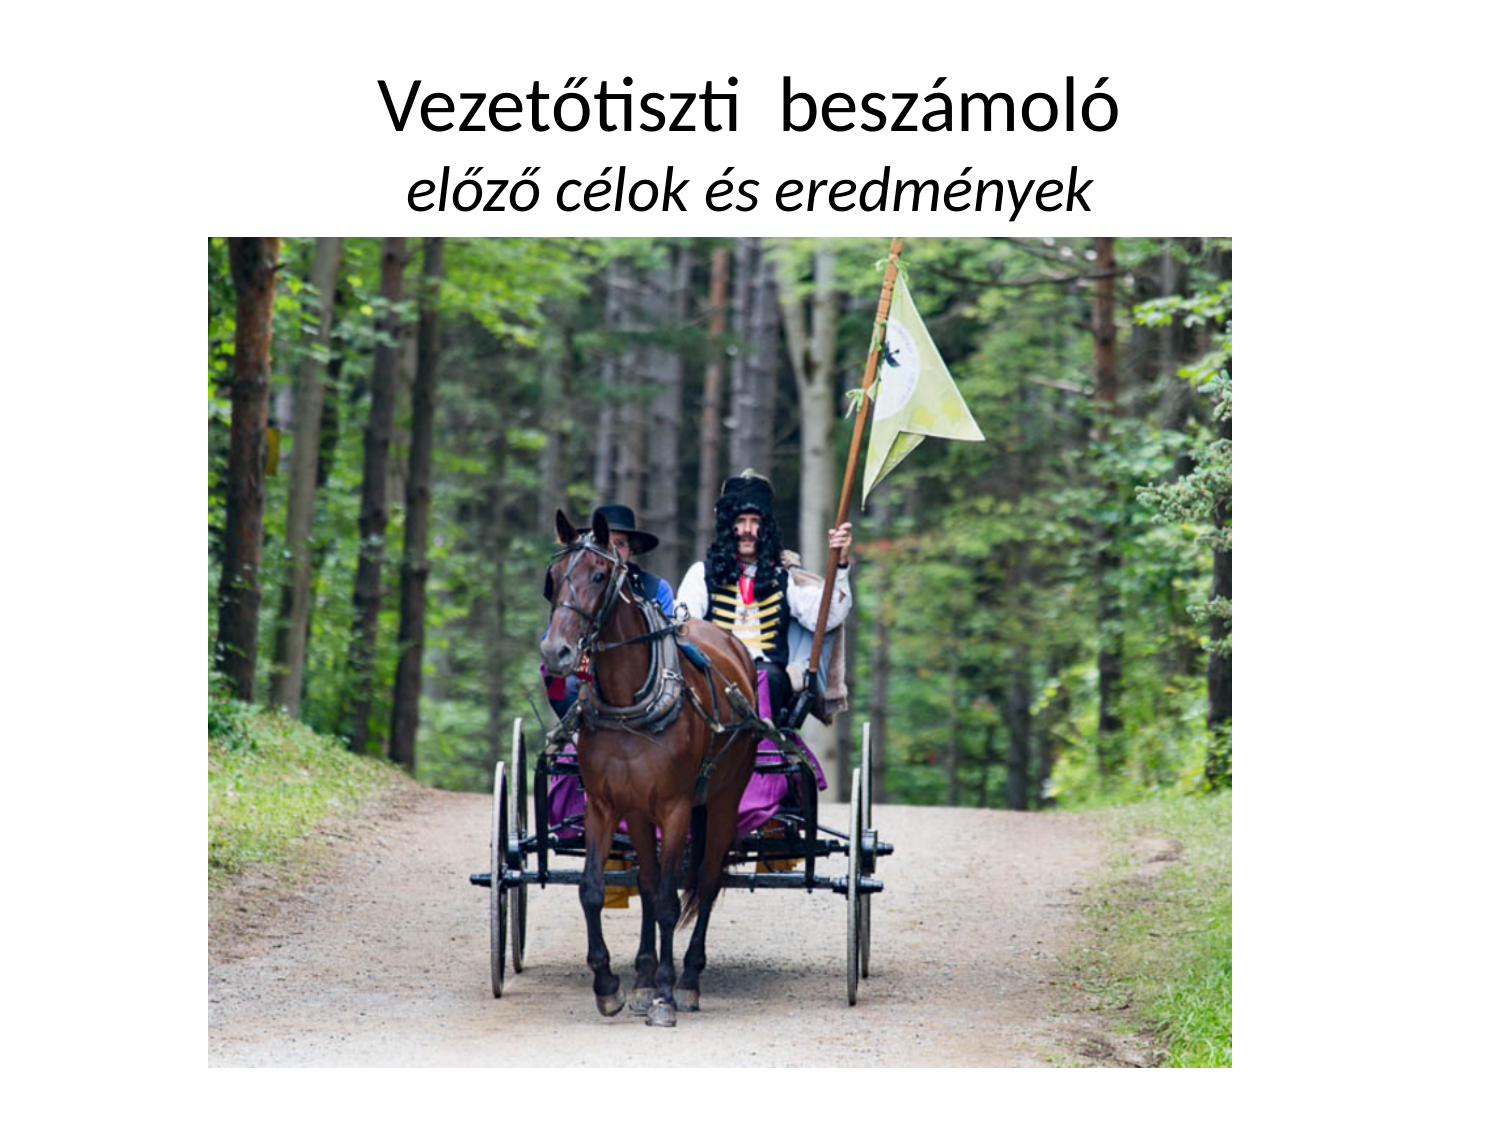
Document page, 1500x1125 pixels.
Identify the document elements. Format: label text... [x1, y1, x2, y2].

title Vezetőtiszti beszámoló előző célok és eredmények [75, 45, 1425, 233]
picture [207, 237, 1232, 1068]
